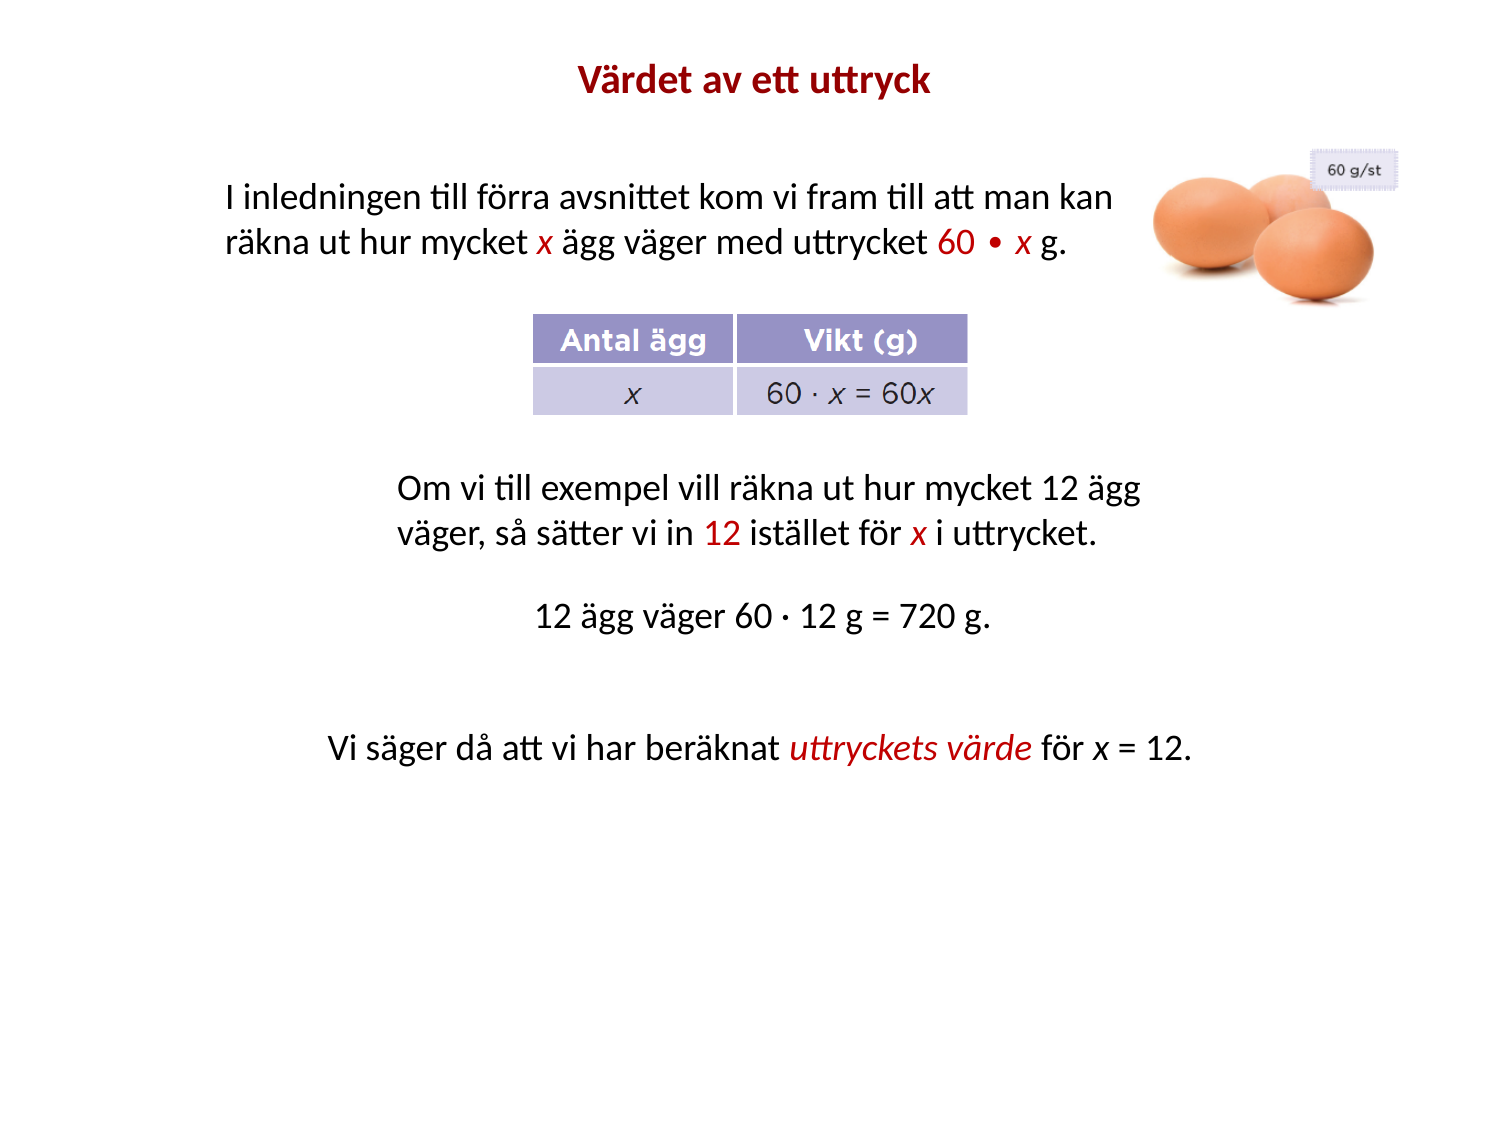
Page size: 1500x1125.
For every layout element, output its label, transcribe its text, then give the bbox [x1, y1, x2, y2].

text_box Vi säger då att vi har beräknat uttryckets värde för x = 12. [312, 715, 1299, 775]
text_box 12 ägg väger 60 · 12 g = 720 g. [519, 583, 1037, 644]
picture [531, 314, 969, 416]
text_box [209, 120, 1405, 354]
text_box Om vi till exempel vill räkna ut hur mycket 12 ägg väger, så sätter vi in 12 istället för x i uttrycket. [382, 455, 1170, 560]
text_box Värdet av ett uttryck [553, 44, 977, 119]
